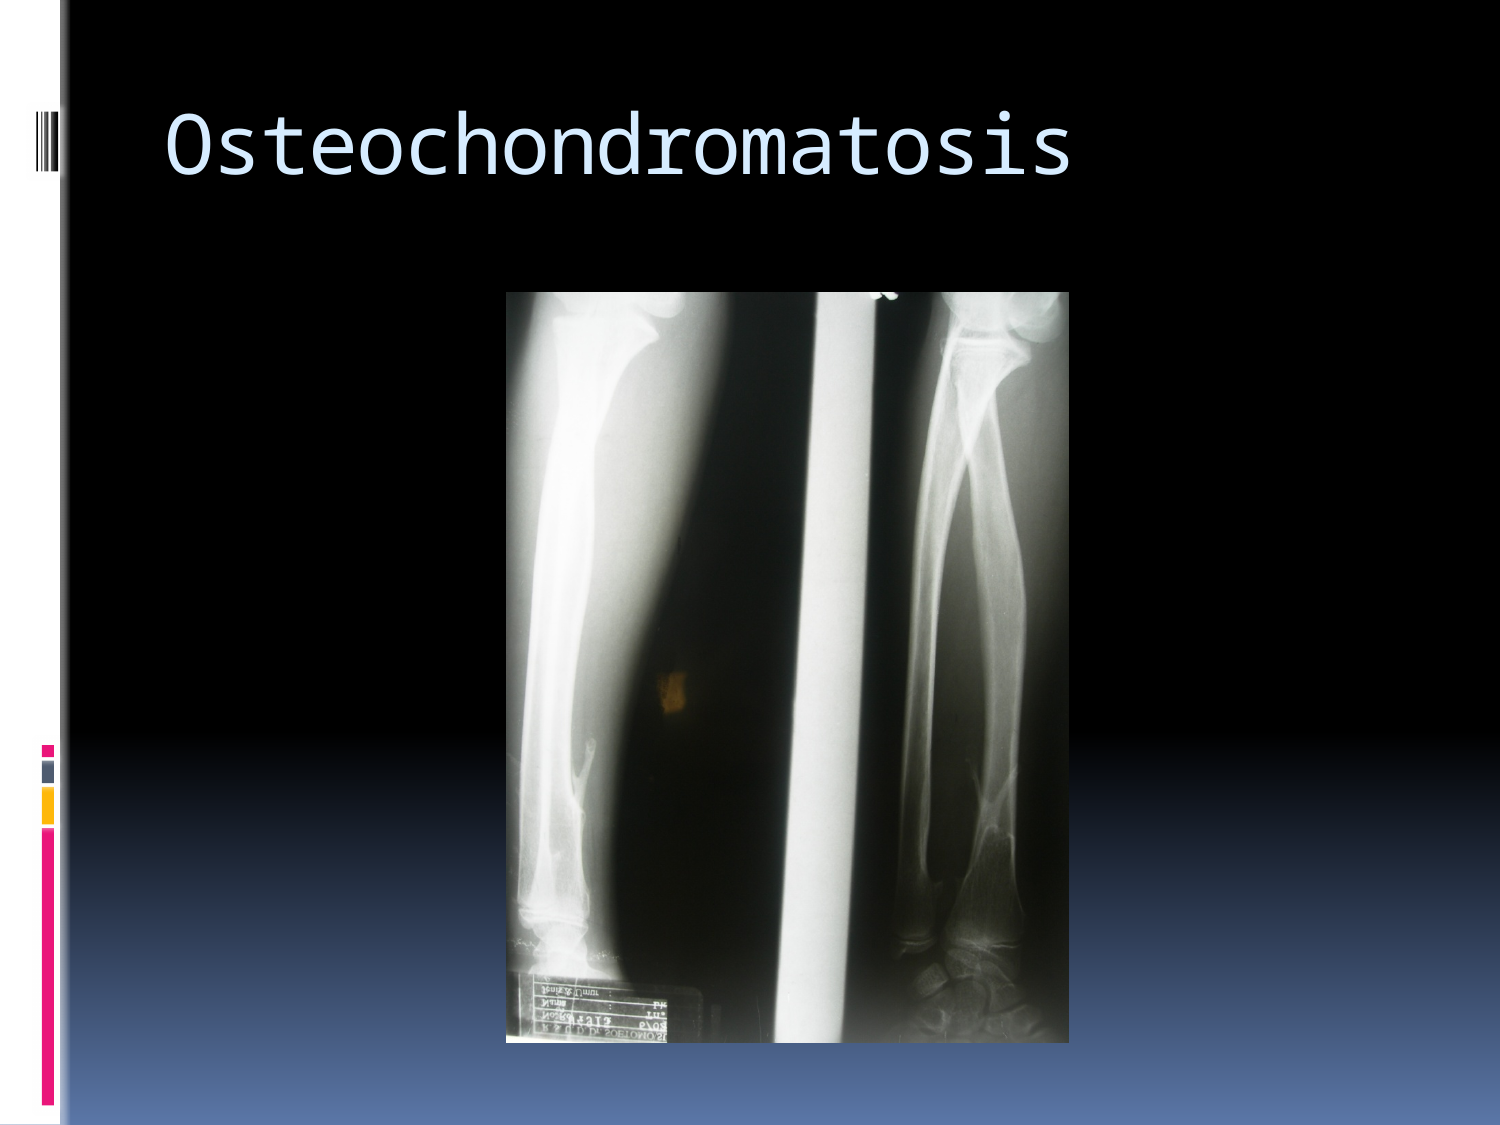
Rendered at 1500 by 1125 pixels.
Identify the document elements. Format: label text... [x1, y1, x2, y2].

title Osteochondromatosis [150, 83, 1425, 234]
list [505, 292, 1070, 1044]
